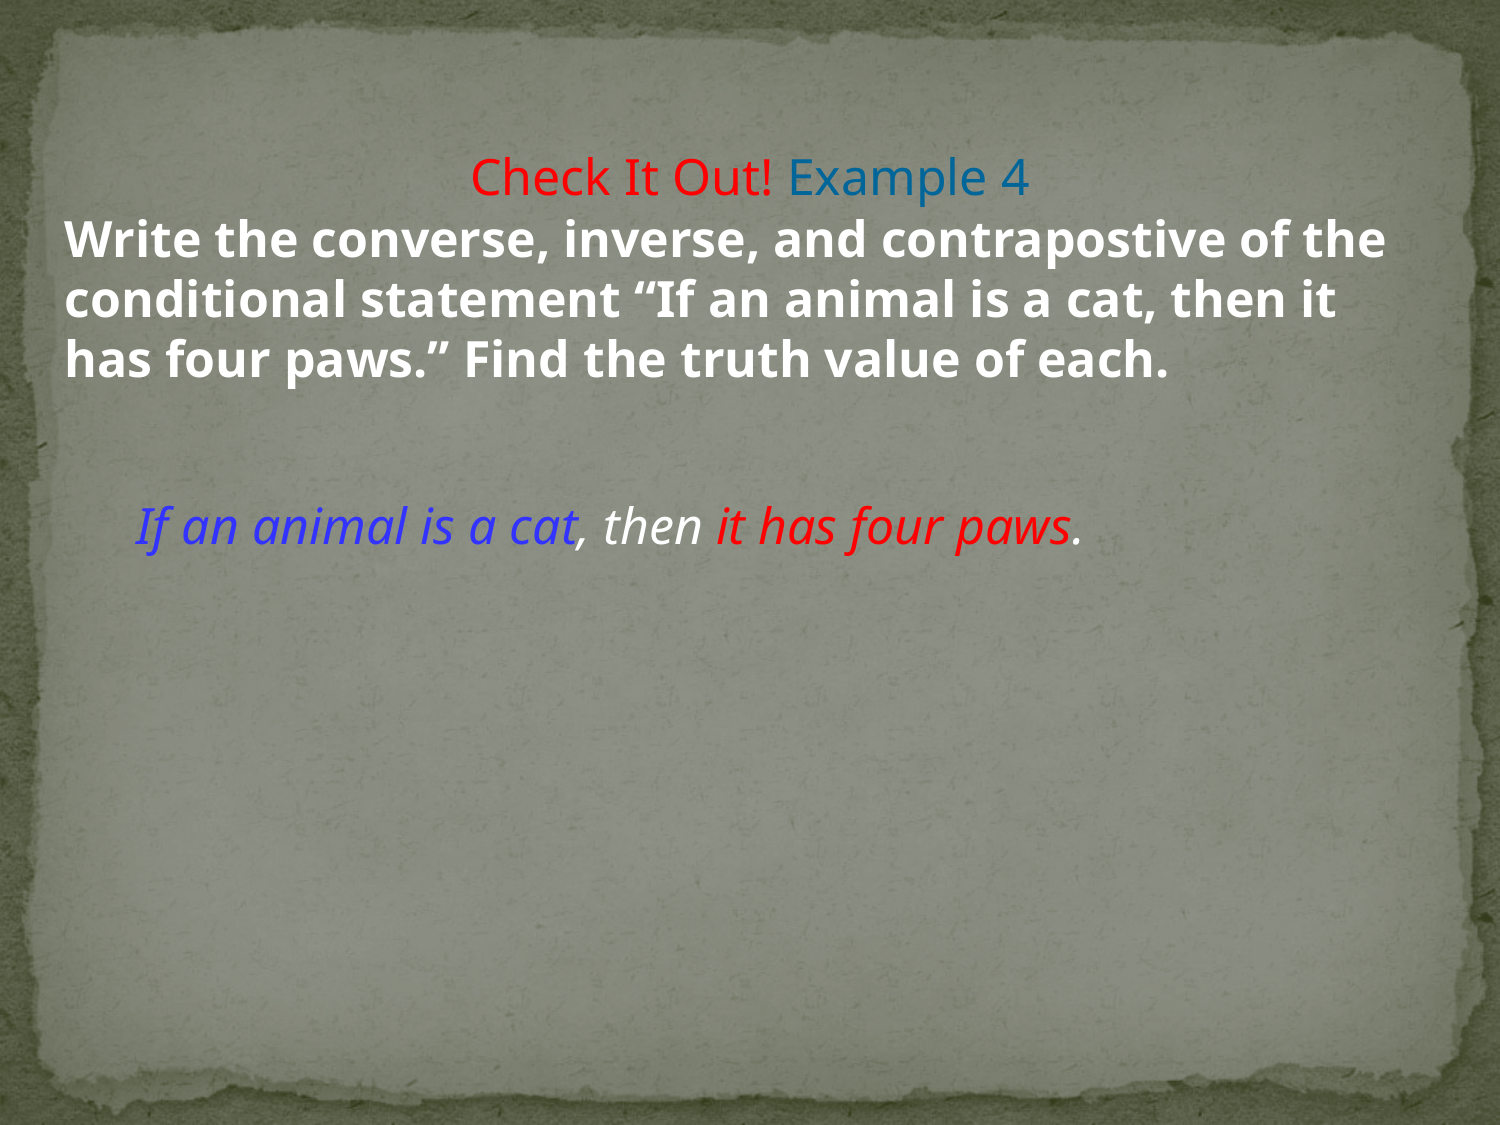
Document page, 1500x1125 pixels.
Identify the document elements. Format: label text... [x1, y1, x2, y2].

text_box If an animal is a cat, then it has four paws. [121, 487, 1100, 563]
text_box Write the converse, inverse, and contrapostive of the conditional statement “If an animal is a cat, then it has four paws.” Find the truth value of each. [50, 213, 1438, 395]
text_box Check It Out! Example 4 [0, 137, 1500, 213]
